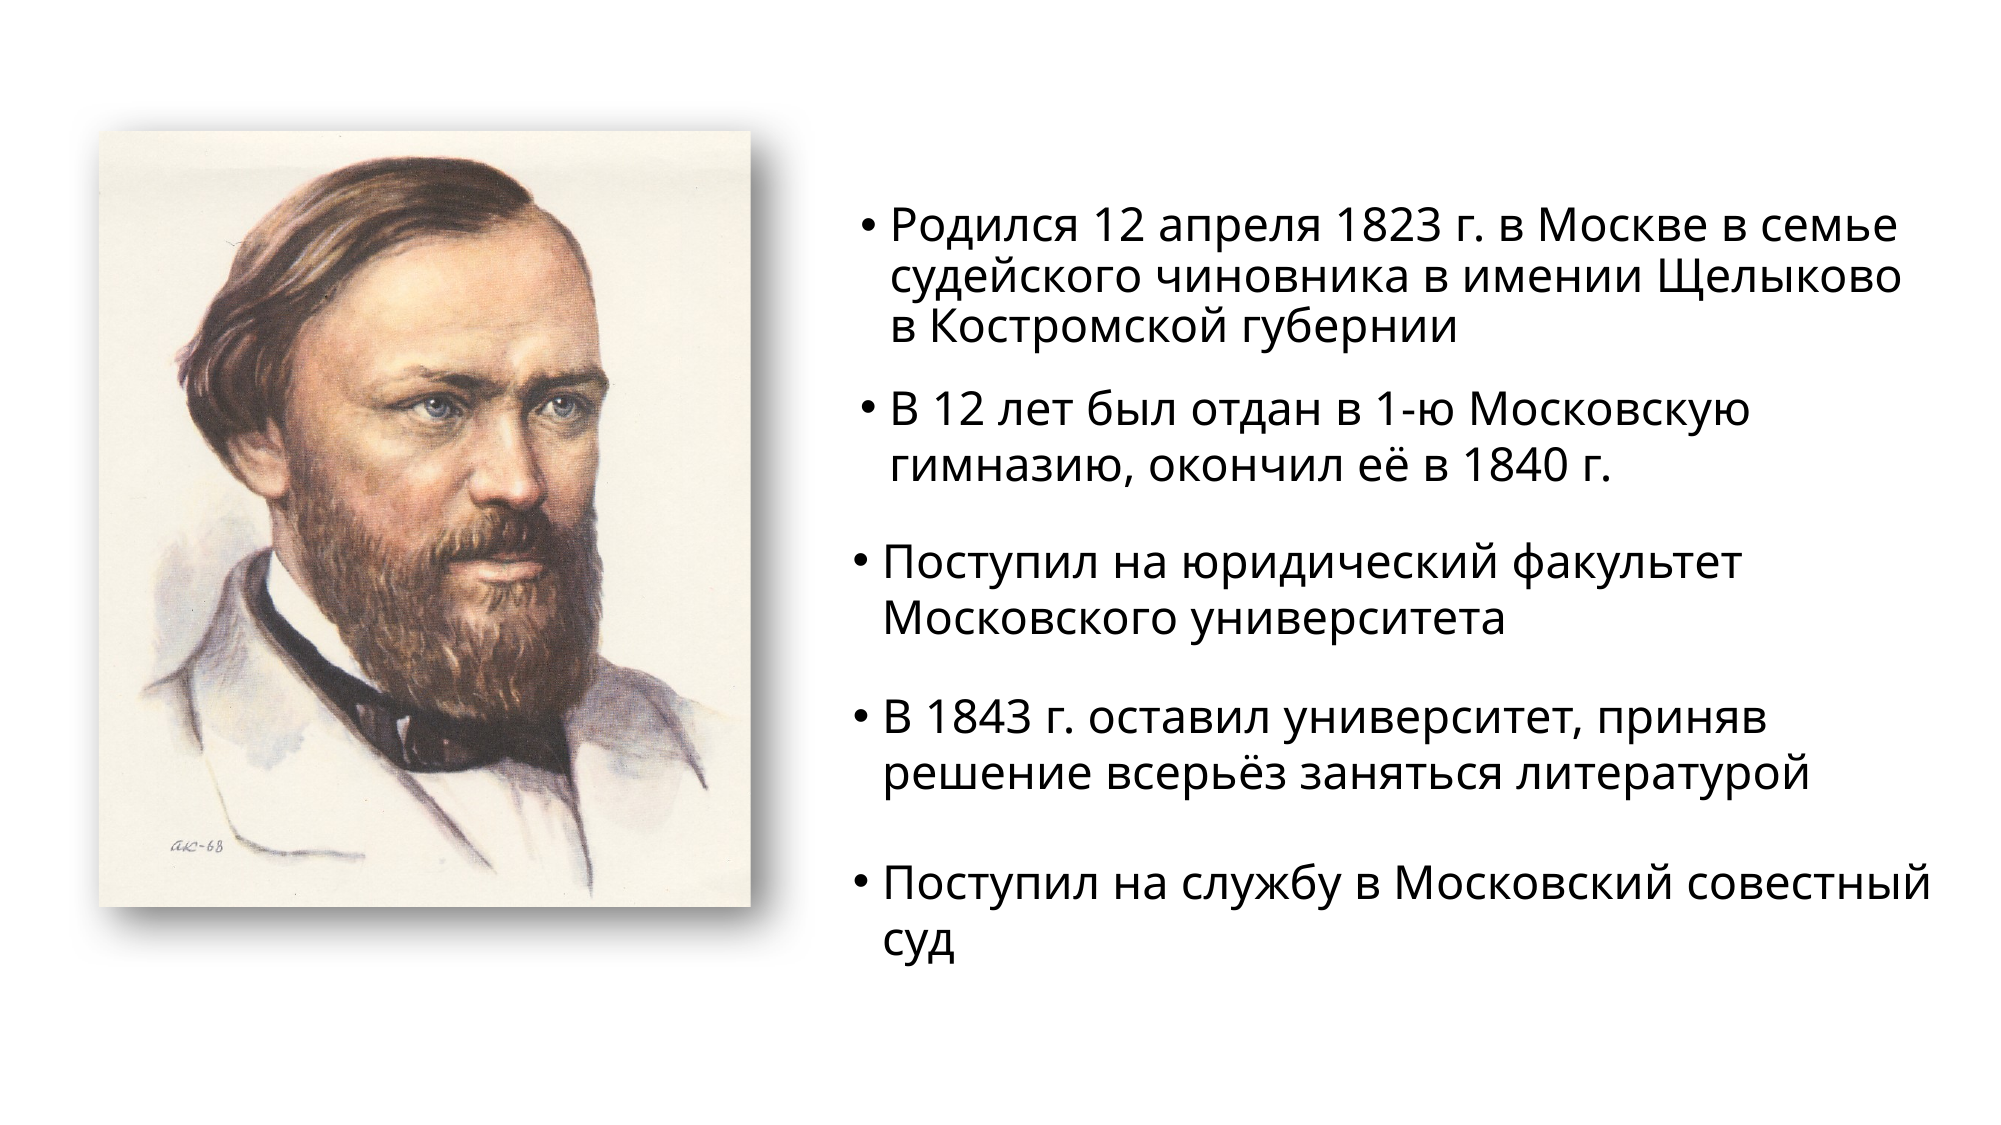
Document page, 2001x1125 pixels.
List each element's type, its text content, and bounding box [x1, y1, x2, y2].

text_box Поступил на юридический факультет Московского университета [837, 524, 1994, 652]
picture [98, 131, 751, 907]
text_box Поступил на службу в Московский совестный суд [838, 845, 1979, 973]
text_box В 12 лет был отдан в 1‑ю Московскую гимназию, окончил её в 1840 г. [845, 370, 1969, 499]
text_box В 1843 г. оставил университет, приняв решение всерьёз заняться литературой [838, 679, 1923, 807]
text_box Родился 12 апреля 1823 г. в Москве в семье судейского чиновника в имении Щелыково в Костромской губернии [845, 193, 1936, 370]
